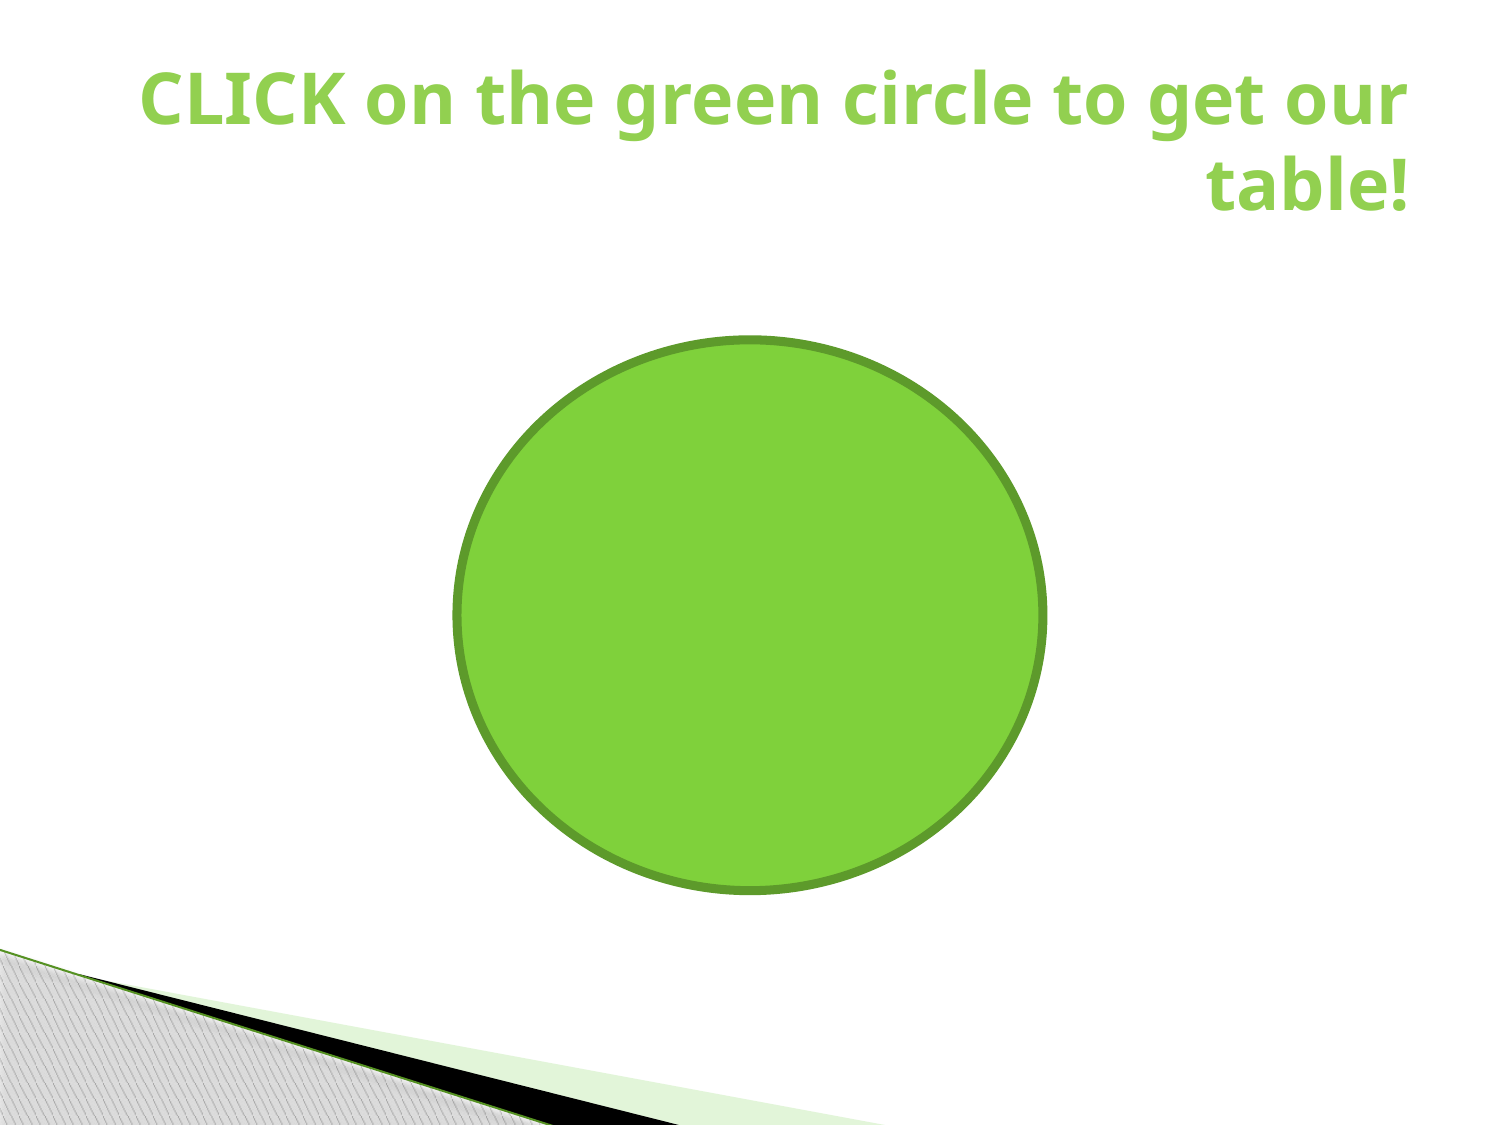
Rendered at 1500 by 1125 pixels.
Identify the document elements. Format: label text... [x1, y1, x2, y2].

text_box [452, 335, 1048, 896]
title CLICK on the green circle to get our table! [75, 45, 1425, 233]
